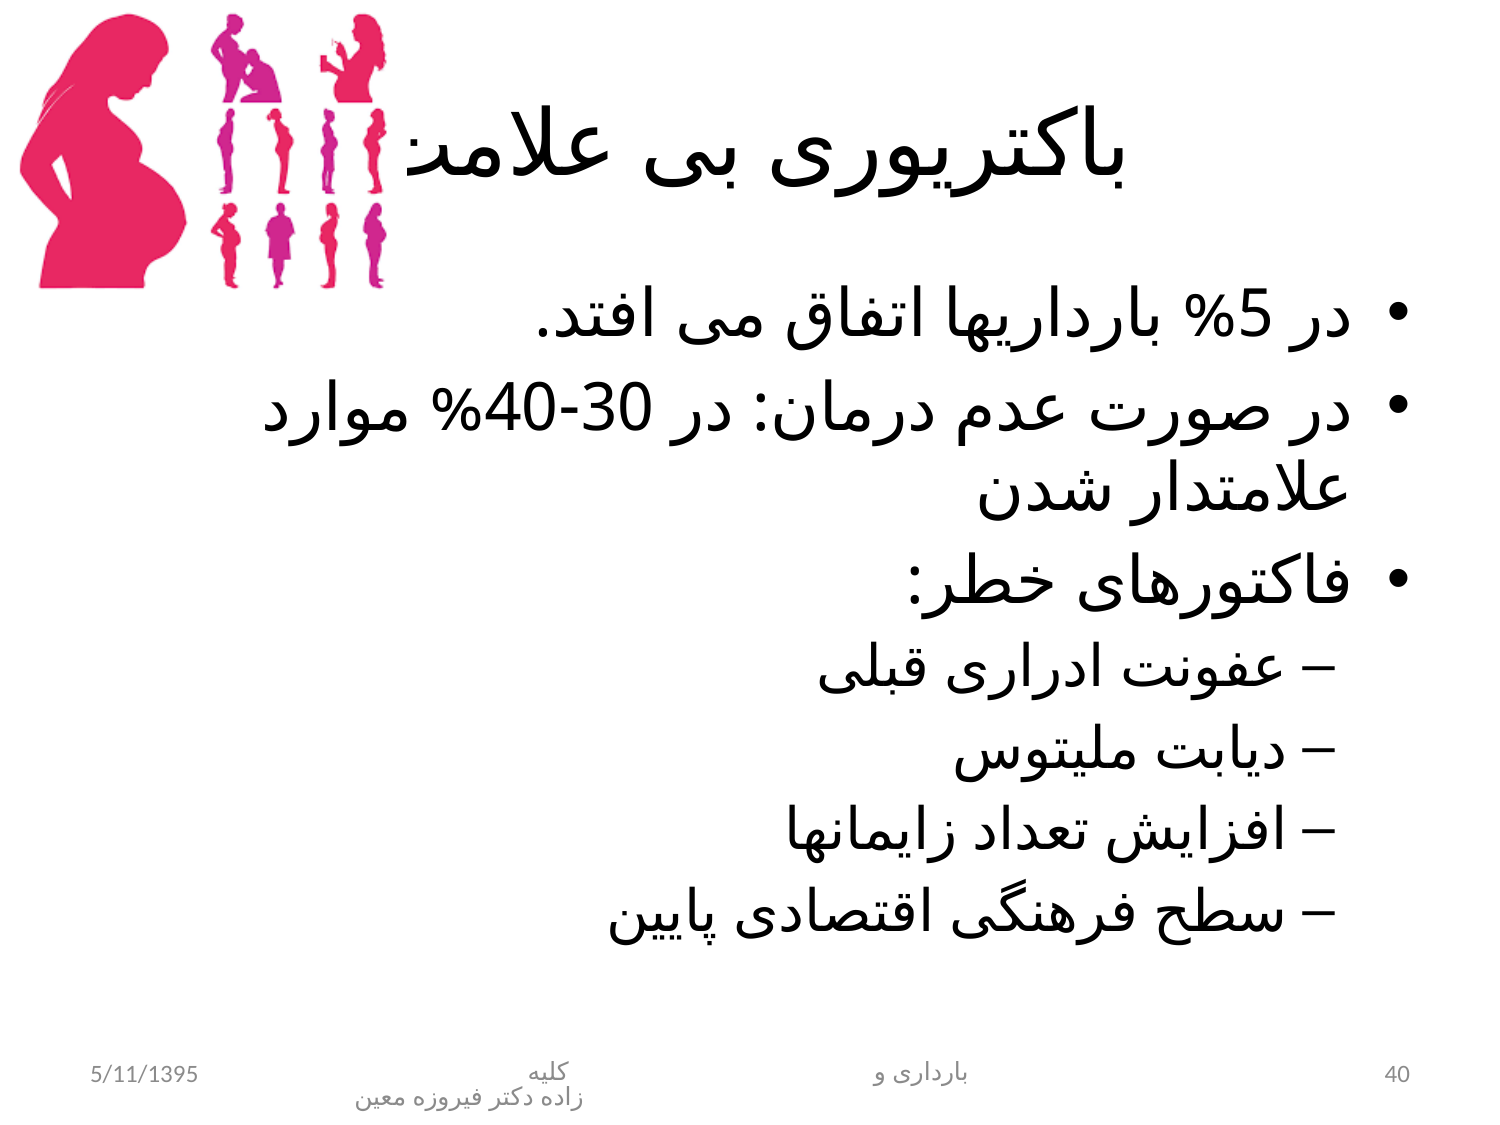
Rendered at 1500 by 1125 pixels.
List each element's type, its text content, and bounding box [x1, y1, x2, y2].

list در 5% بارداریها اتفاق می افتد. در صورت عدم درمان: در 30-40% موارد علامتدار شدن فاکتورهای خطر: عفونت ادراری قبلی دیابت ملیتوس افزایش تعداد زایمانها سطح فرهنگی اقتصادی پایین [75, 262, 1425, 1005]
title باکتریوری بی علامت [410, 45, 1425, 233]
picture [0, 0, 407, 304]
slide_number 40 [1074, 1042, 1425, 1103]
footer بارداری و کلیه دکتر فیروزه معین زاده [512, 1042, 988, 1103]
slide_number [75, 1042, 425, 1103]
